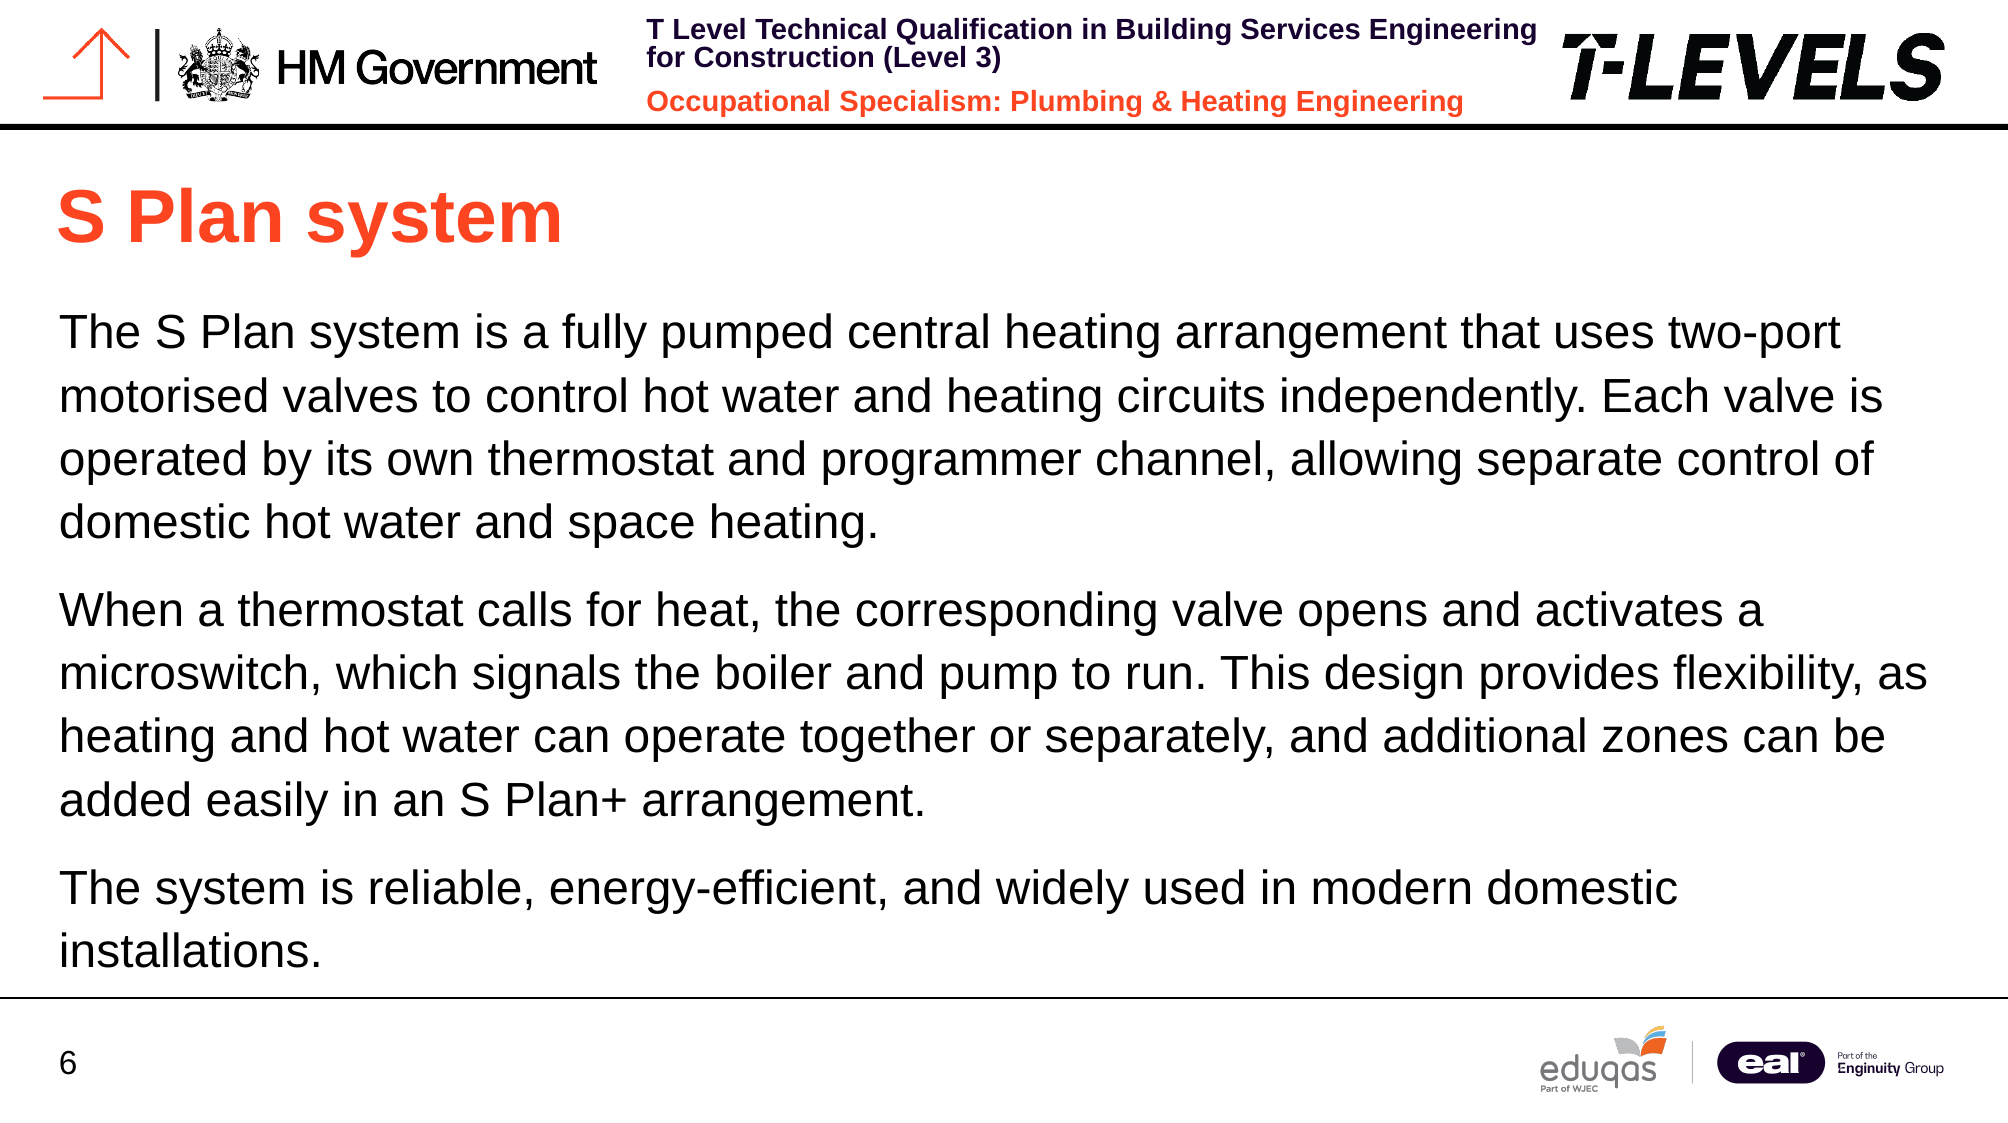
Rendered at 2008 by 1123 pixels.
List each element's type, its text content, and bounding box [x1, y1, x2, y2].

picture [38, 27, 136, 100]
title S Plan system [41, 111, 1949, 314]
picture [1543, 25, 1964, 108]
picture [1535, 1021, 1949, 1097]
picture [155, 28, 597, 102]
list The S Plan system is a fully pumped central heating arrangement that uses two-port motorised valves to control hot water and heating circuits independently. Each valve is operated by its own thermostat and programmer channel, allowing separate control of domestic hot water and space heating. When a thermostat calls for heat, the corresponding valve opens and activates a microswitch, which signals the boiler and pump to run. This design provides flexibility, as heating and hot water can operate together or separately, and additional zones can be added easily in an S Plan+ arrangement. The system is reliable, energy-efficient, and widely used in modern domestic installations. [59, 295, 1951, 991]
